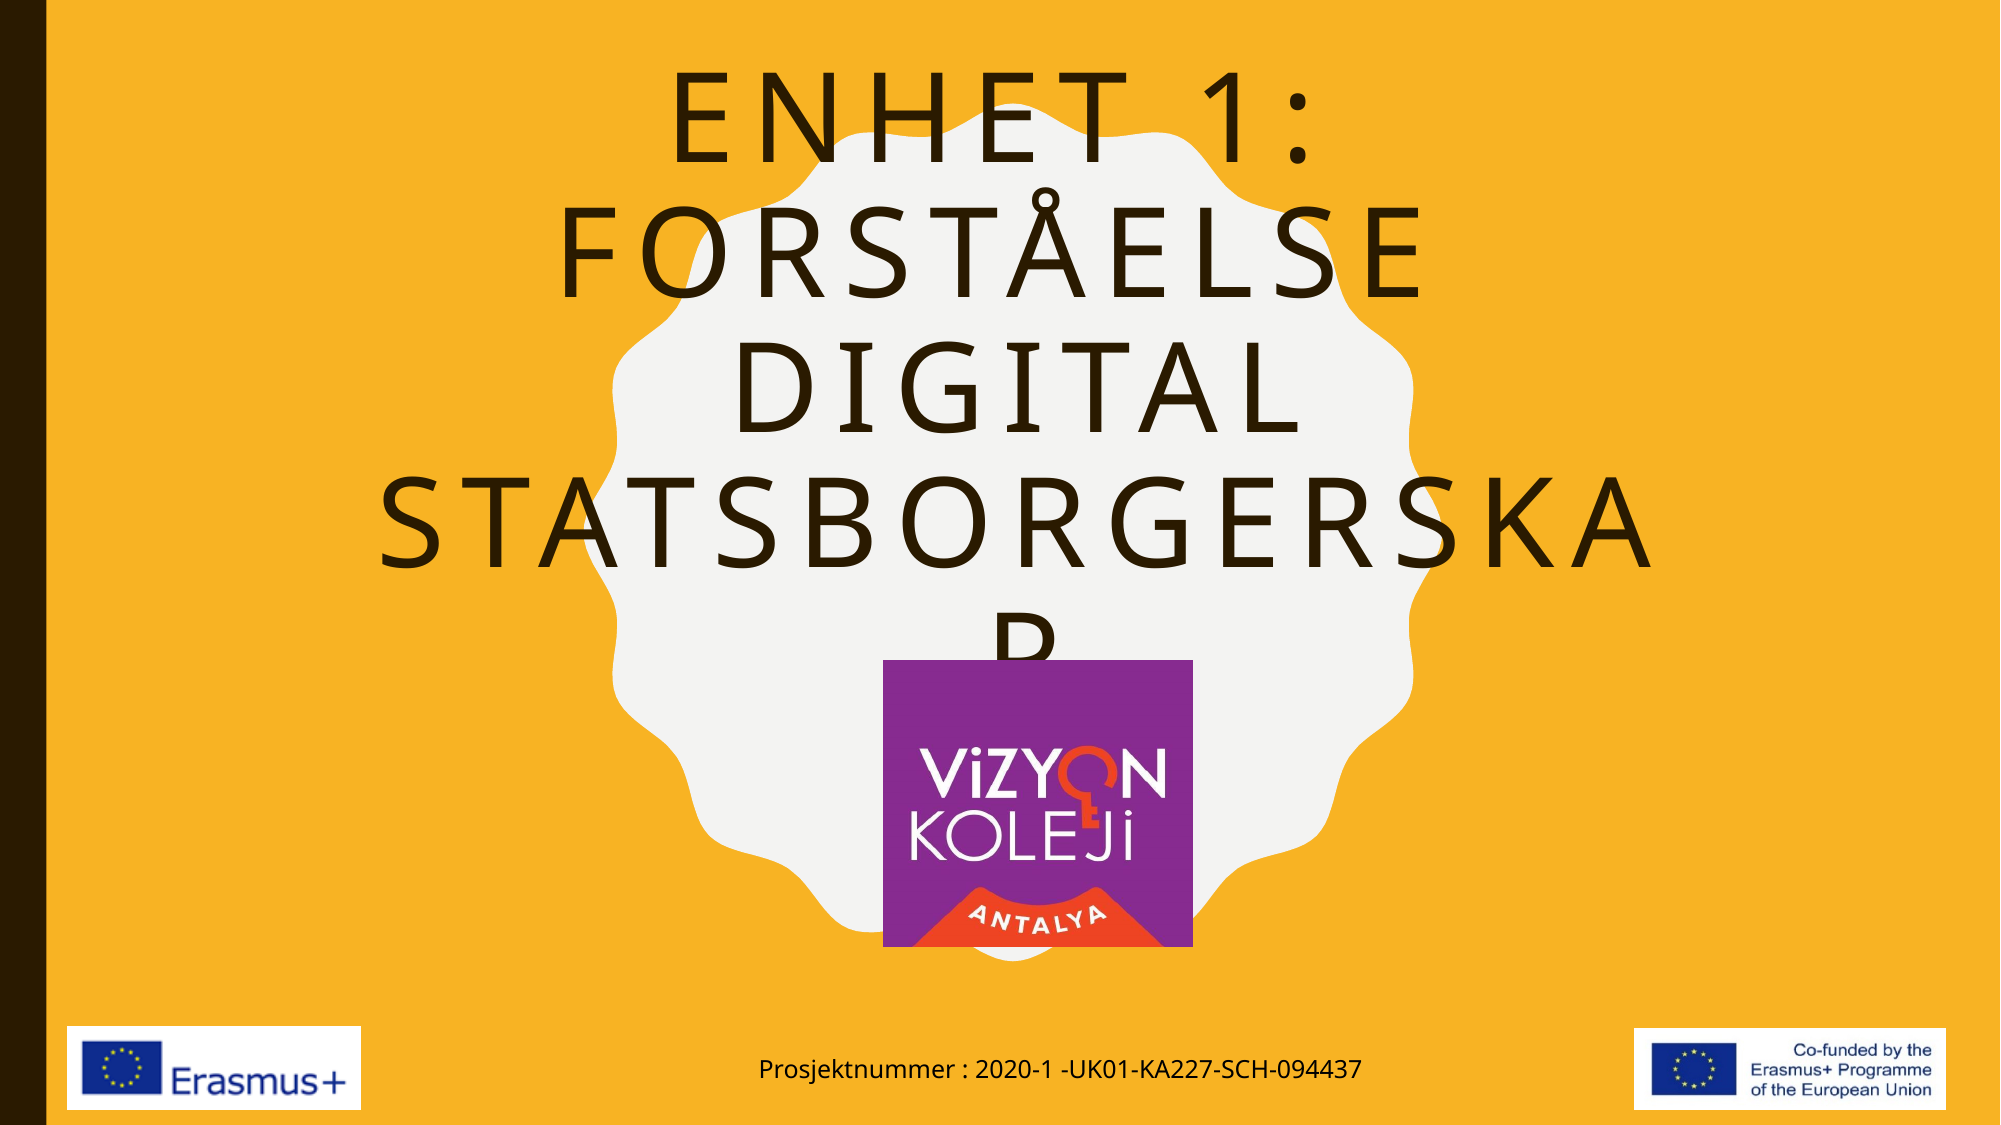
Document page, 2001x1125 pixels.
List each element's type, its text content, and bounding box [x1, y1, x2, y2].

picture [1634, 1028, 1946, 1110]
picture [883, 660, 1193, 948]
title ENHET 1: Forståelse DIgItal statsborgerskap [330, 194, 1716, 590]
text_box Prosjektnummer : 2020-1 -UK01-KA227-SCH-094437 [743, 1046, 1634, 1091]
picture [67, 1026, 361, 1110]
